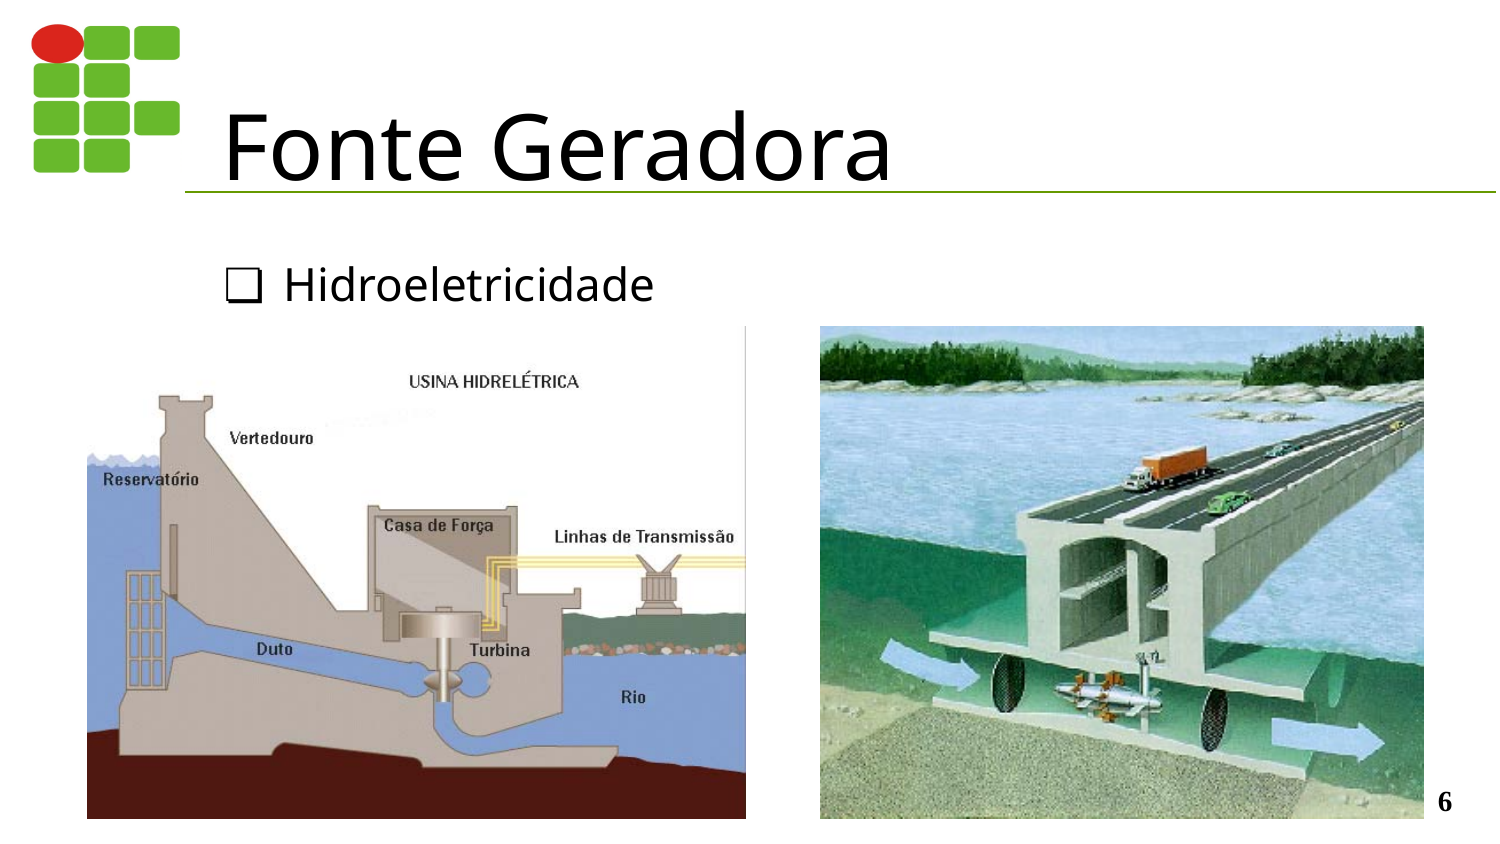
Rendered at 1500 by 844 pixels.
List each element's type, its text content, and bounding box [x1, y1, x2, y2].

picture [820, 326, 1425, 819]
list Hidroeletricidade [193, 248, 1469, 327]
picture [87, 326, 746, 819]
picture [29, 23, 182, 174]
text_box ‹#› [1427, 768, 1468, 825]
title Fonte Geradora [206, 26, 1468, 207]
